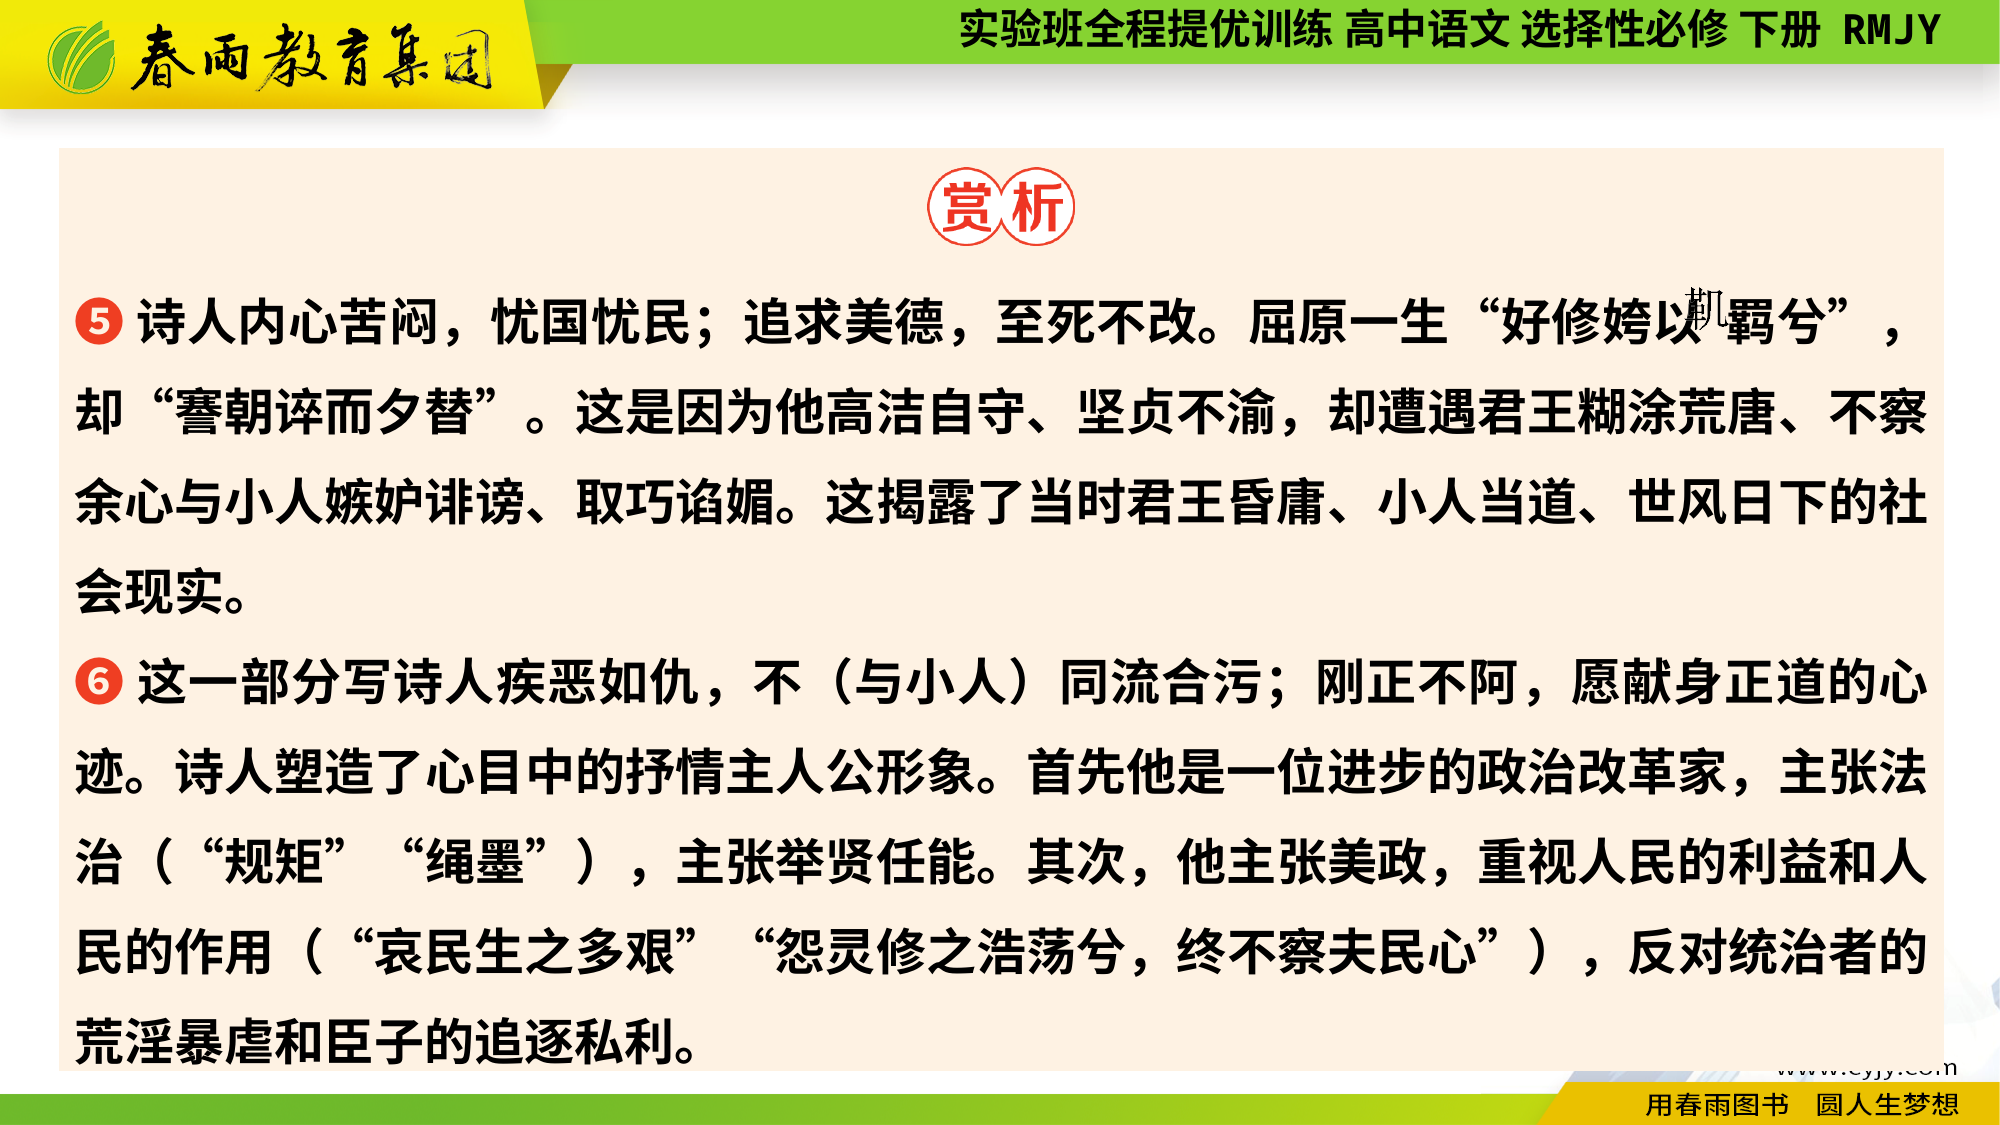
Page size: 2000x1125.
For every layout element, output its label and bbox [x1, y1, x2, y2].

picture [0, 0, 2000, 1125]
text_box [58, 148, 1944, 1071]
